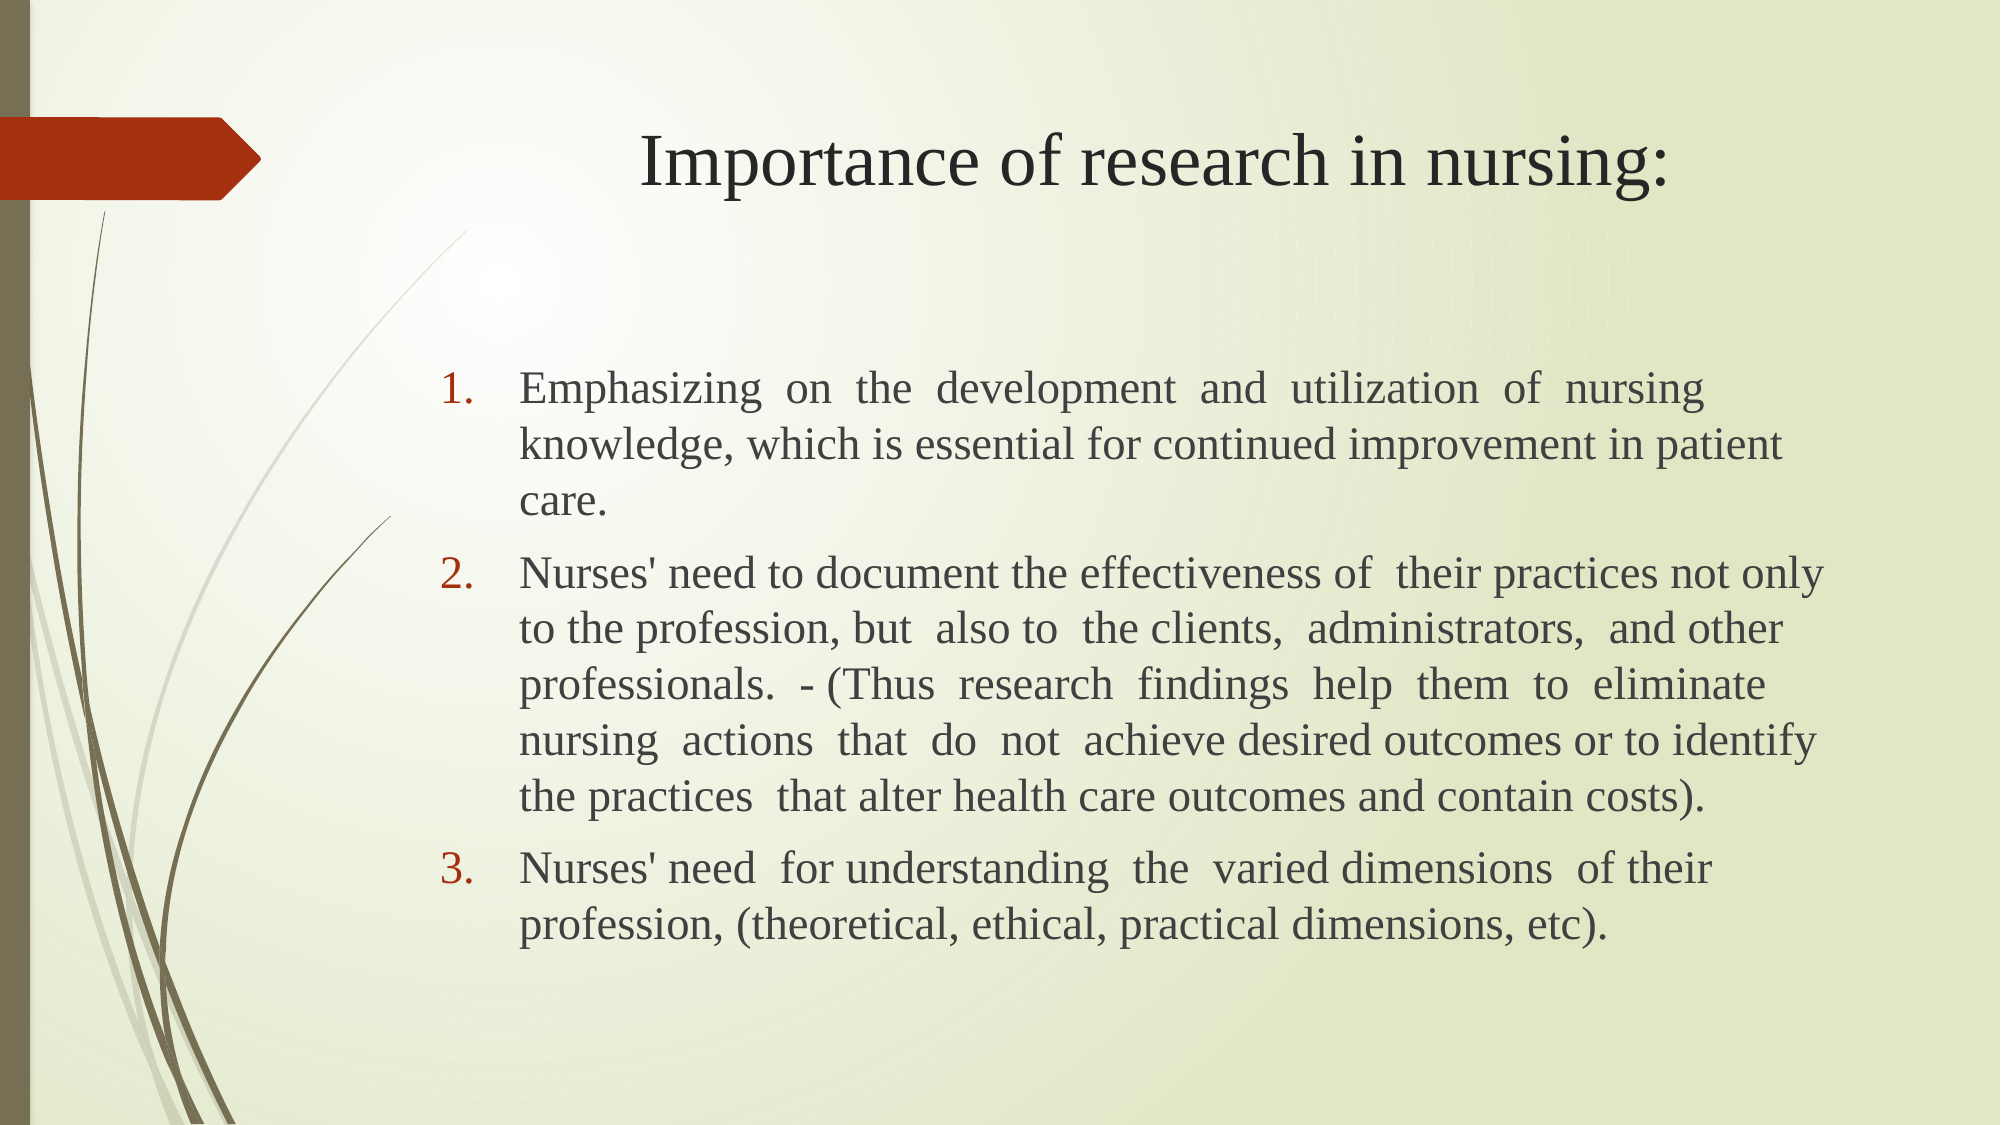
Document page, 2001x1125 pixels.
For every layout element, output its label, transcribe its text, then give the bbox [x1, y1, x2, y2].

title Importance of research in nursing: [425, 102, 1888, 313]
list Emphasizing on the development and utilization of nursing knowledge, which is essential for continued improvement in patient care. Nurses' need to document the effectiveness of their practices not only to the profession, but also to the clients, administrators, and other professionals. - (Thus research findings help them to eliminate nursing actions that do not achieve desired outcomes or to identify the practices that alter health care outcomes and contain costs). Nurses' need for understanding the varied dimensions of their profession, (theoretical, ethical, practical dimensions, etc). [424, 350, 1888, 970]
